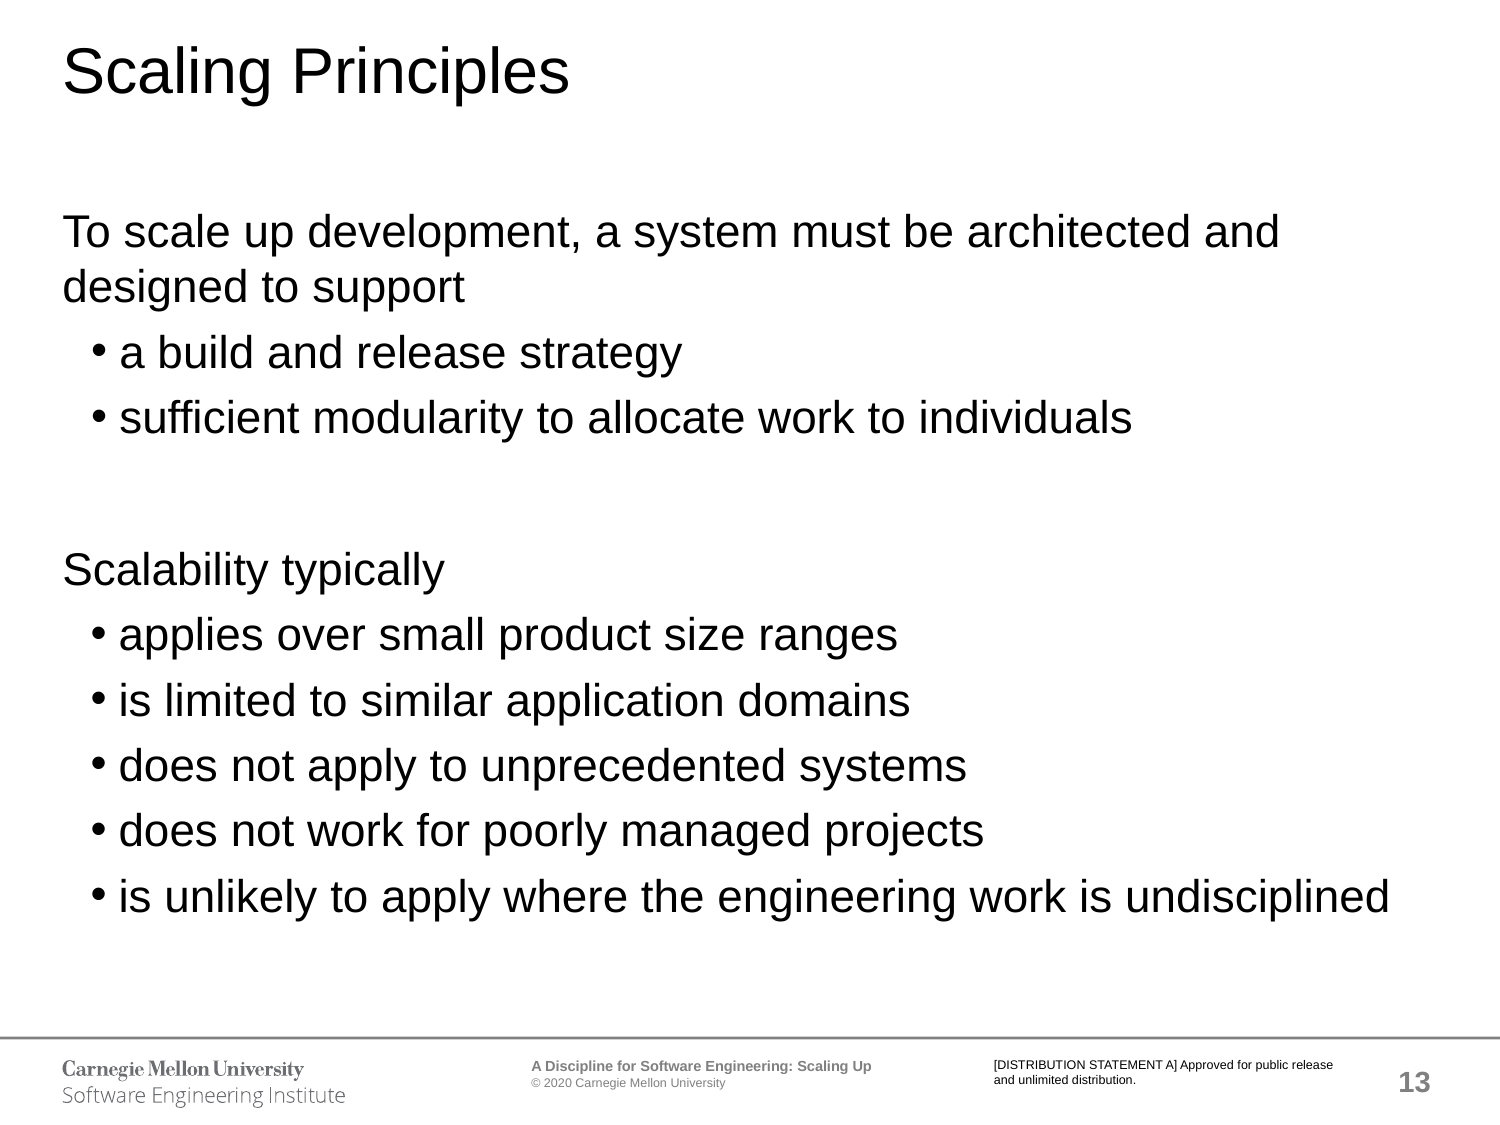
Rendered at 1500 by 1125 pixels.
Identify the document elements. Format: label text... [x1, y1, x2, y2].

title Scaling Principles [62, 37, 1338, 182]
list To scale up development, a system must be architected and designed to support a build and release strategy sufficient modularity to allocate work to individuals Scalability typically applies over small product size ranges is limited to similar application domains does not apply to unprecedented systems does not work for poorly managed projects is unlikely to apply where the engineering work is undisciplined [62, 202, 1431, 988]
